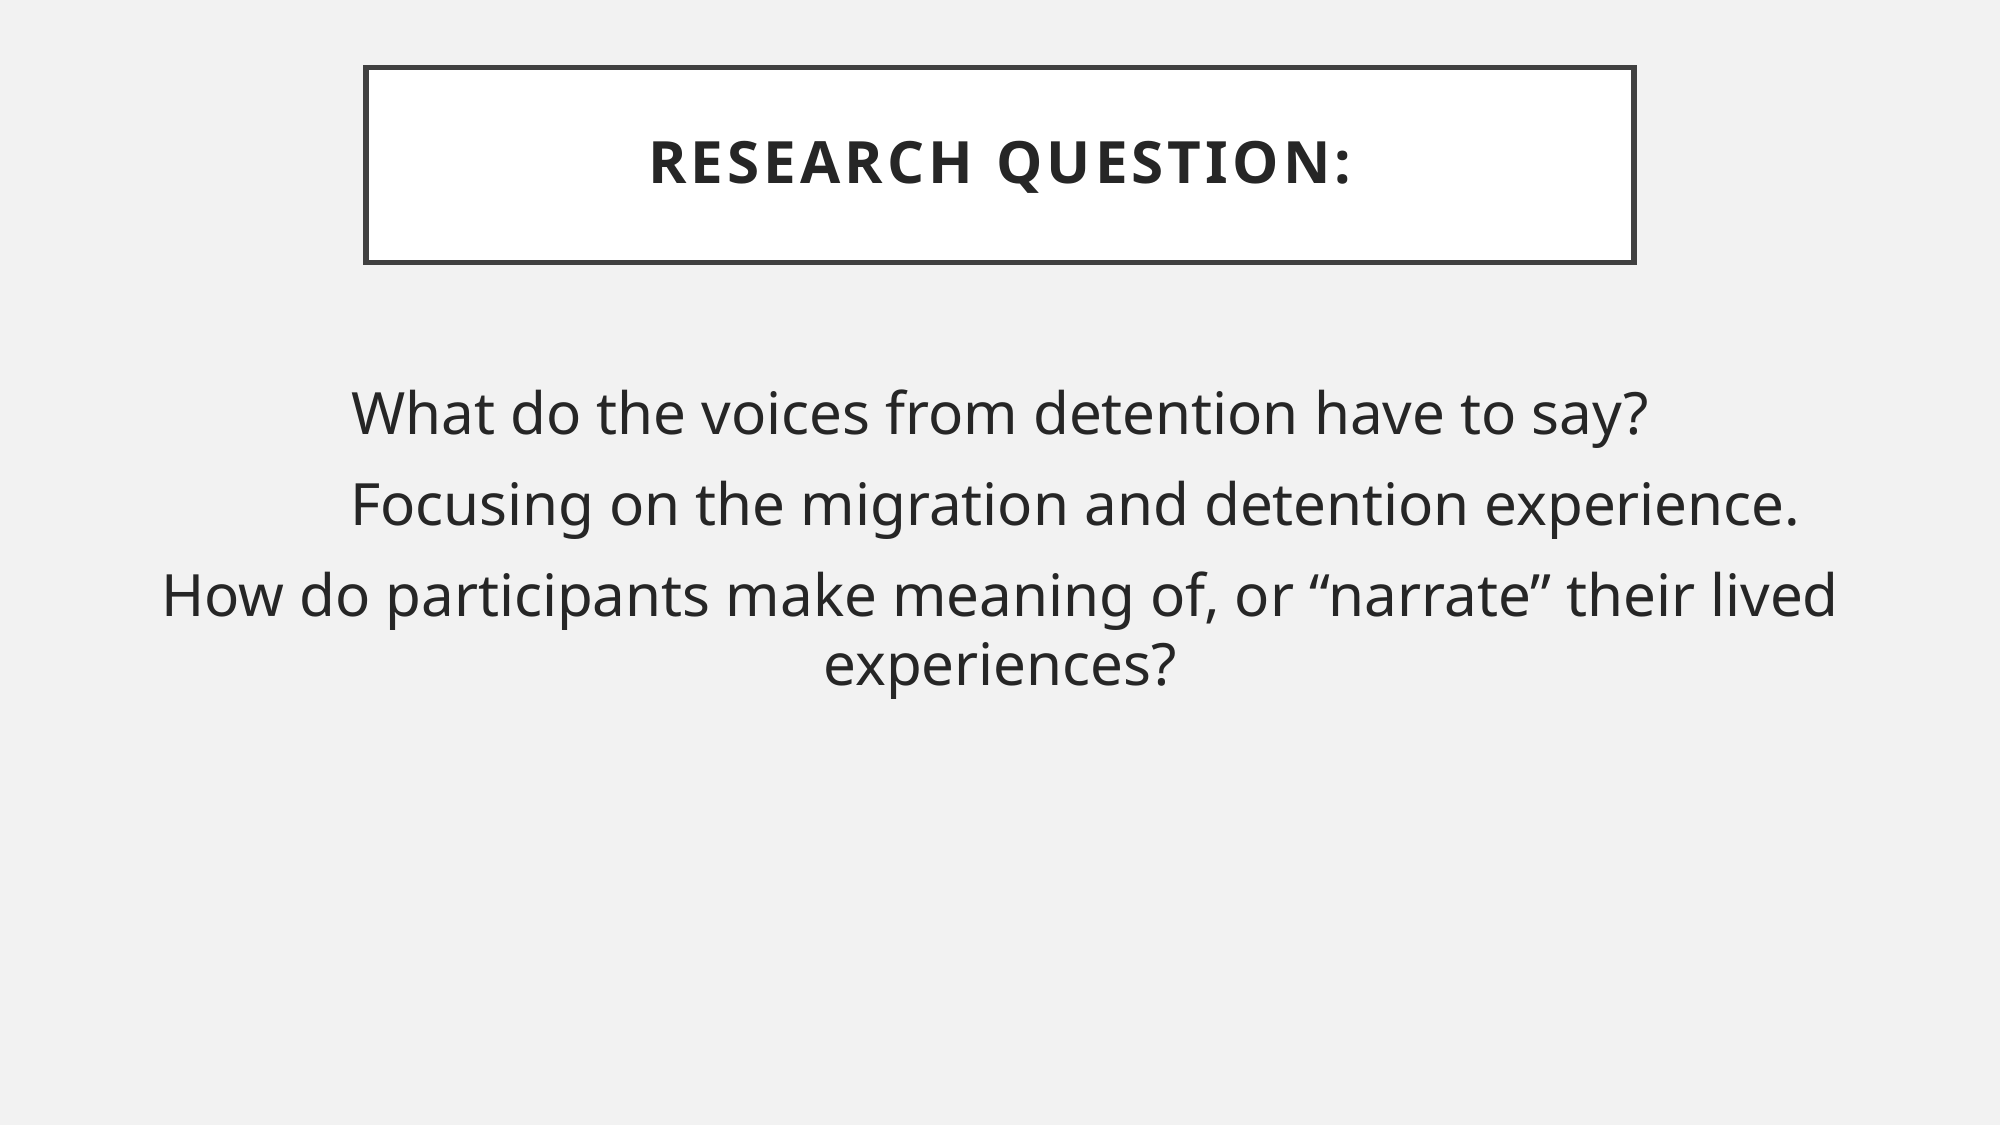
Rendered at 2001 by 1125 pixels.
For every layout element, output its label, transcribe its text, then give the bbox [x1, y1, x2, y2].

list What do the voices from detention have to say? Focusing on the migration and detention experience. How do participants make meaning of, or “narrate” their lived experiences? [73, 368, 1927, 878]
title Research Question: [363, 65, 1637, 265]
